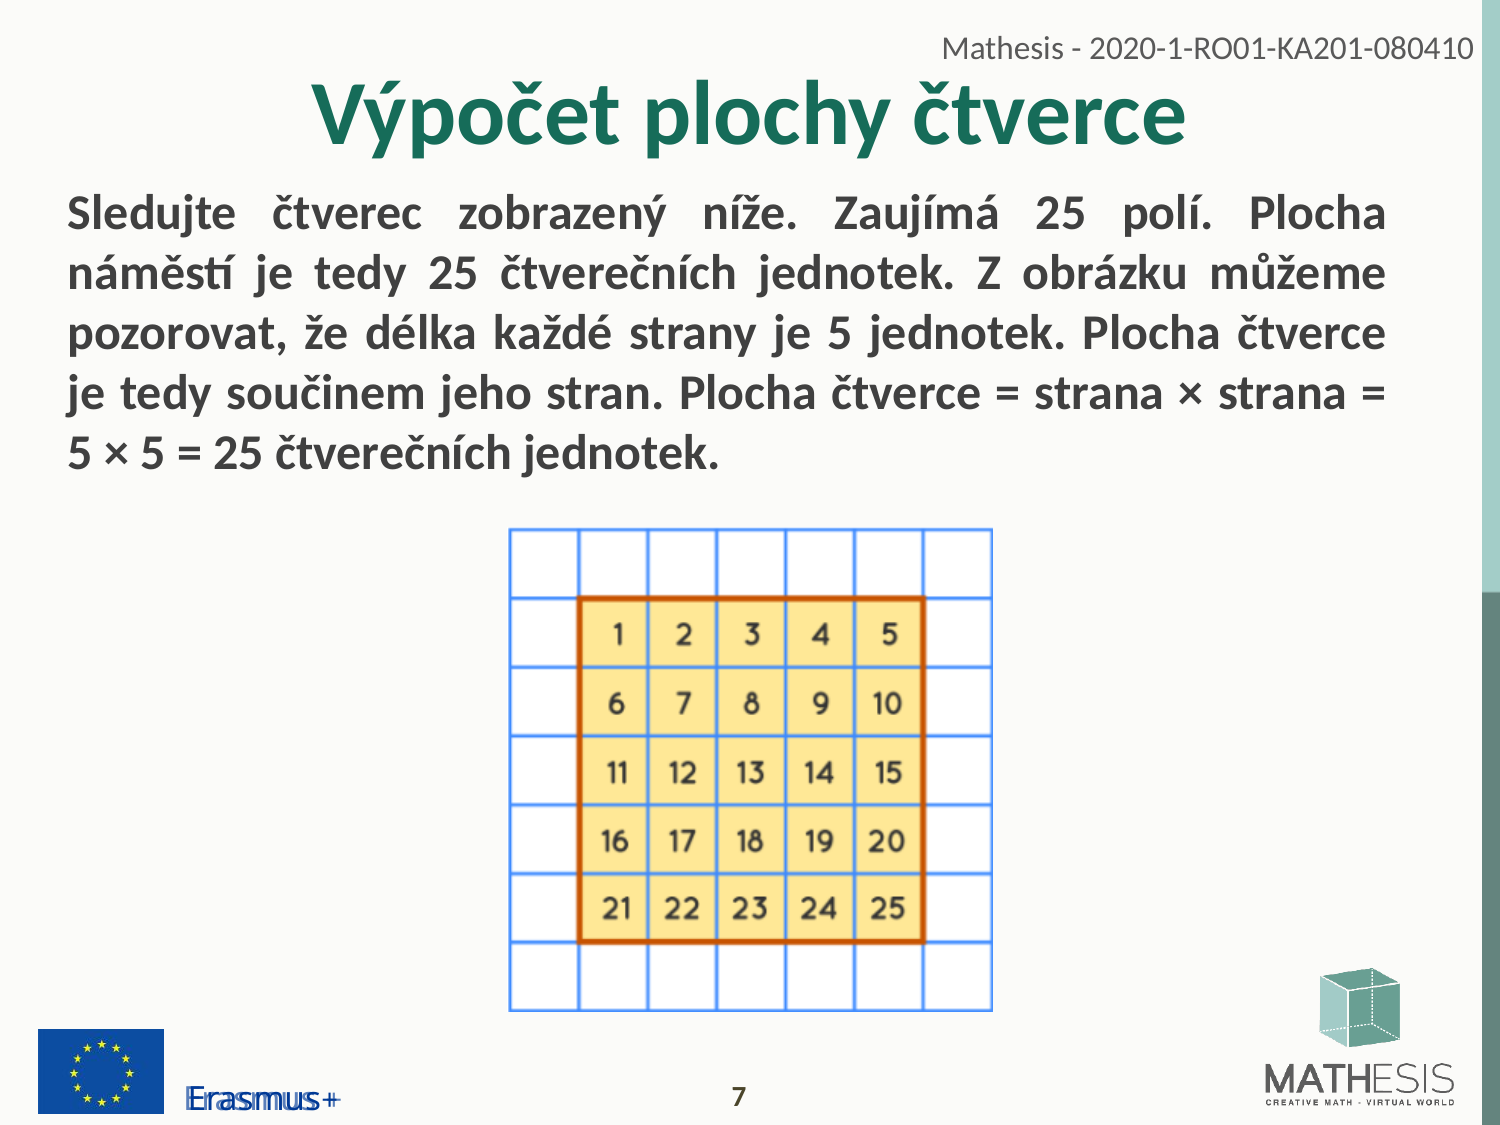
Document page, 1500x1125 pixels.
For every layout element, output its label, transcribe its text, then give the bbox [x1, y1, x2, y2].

title Výpočet plochy čtverce [75, 45, 1425, 233]
picture [38, 1029, 164, 1114]
picture [507, 526, 993, 1012]
list Sledujte čtverec zobrazený níže. Zaujímá 25 polí. Plocha náměstí je tedy 25 čtverečních jednotek. Z obrázku můžeme pozorovat, že délka každé strany je 5 jednotek. Plocha čtverce je tedy součinem jeho stran. Plocha čtverce = strana × strana = 5 × 5 = 25 čtverečních jednotek. [53, 172, 1404, 915]
